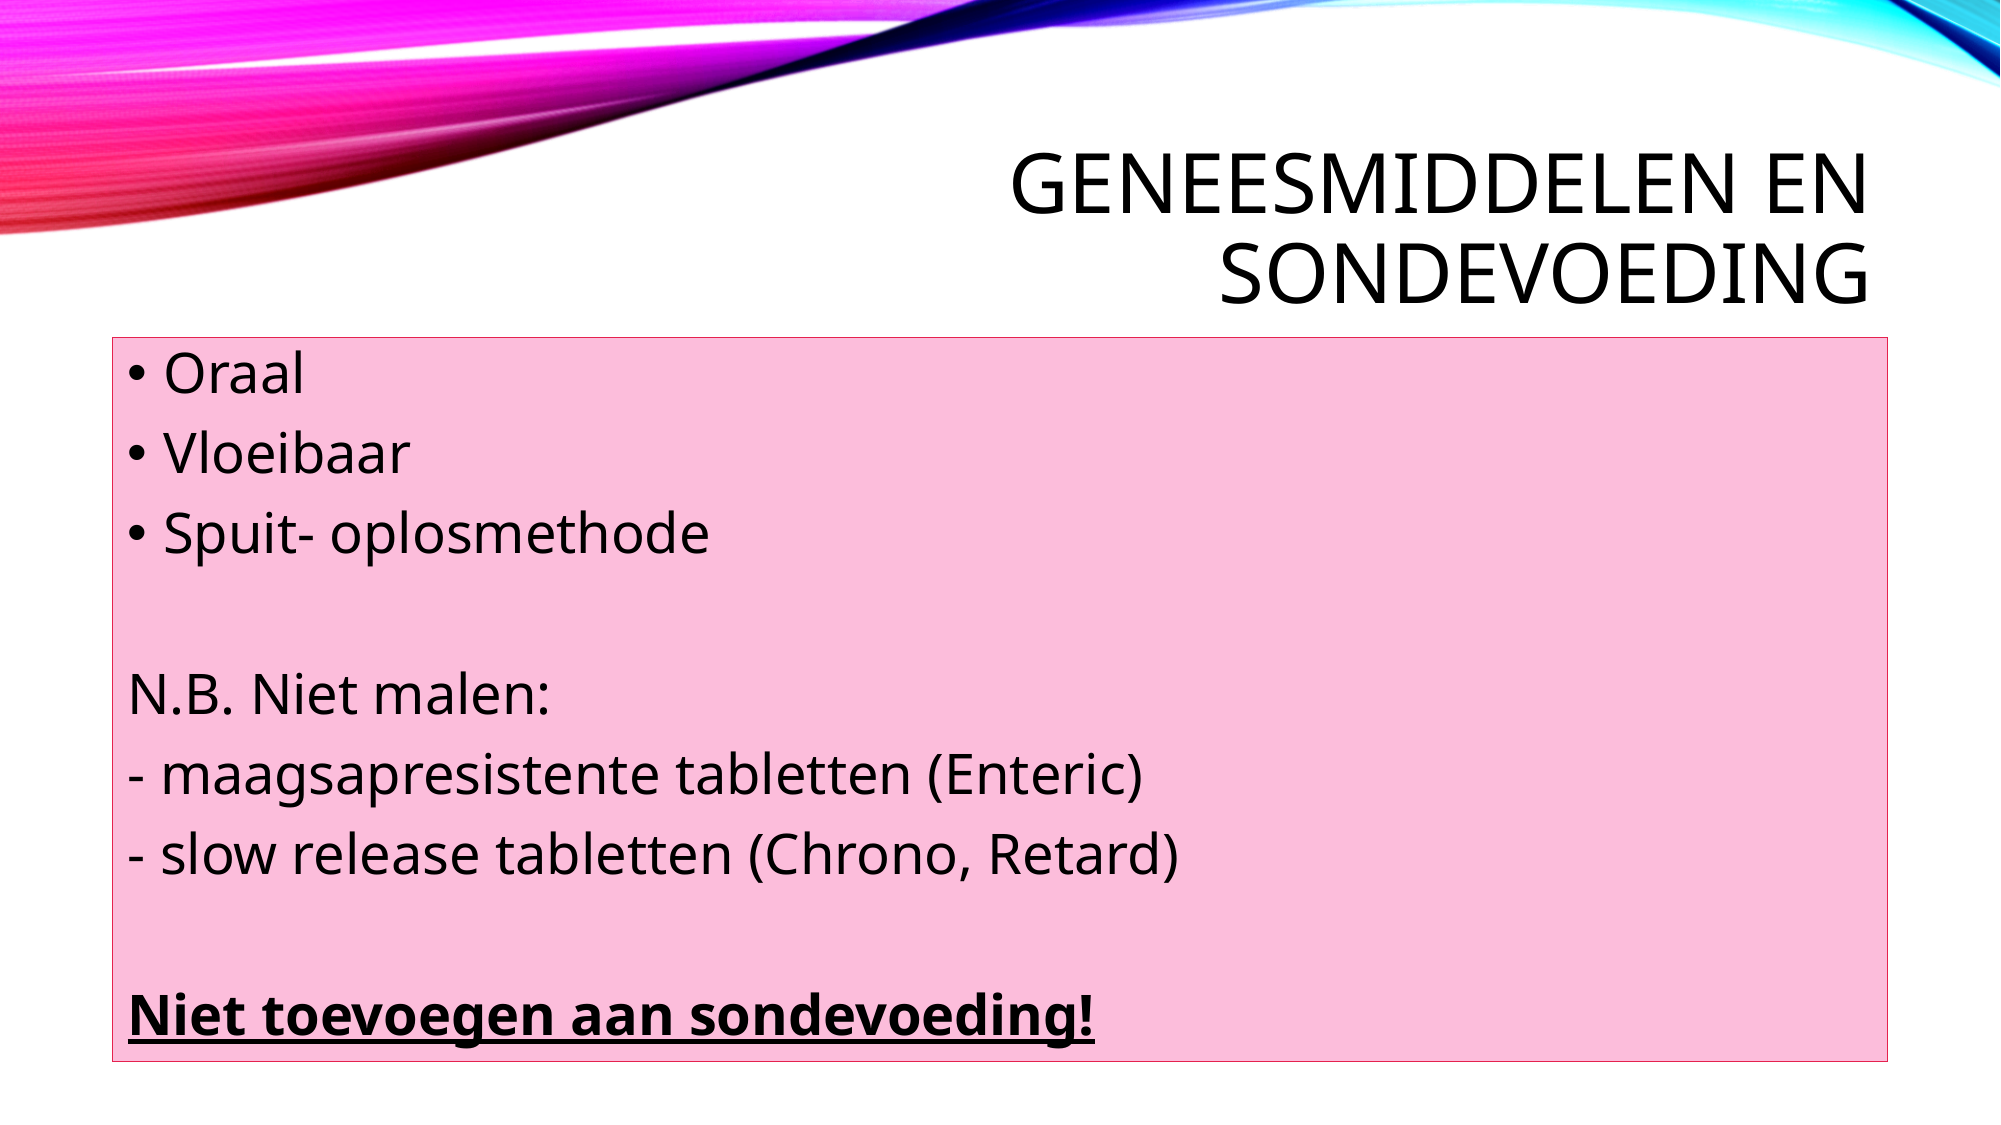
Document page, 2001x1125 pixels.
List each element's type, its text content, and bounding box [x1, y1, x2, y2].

picture [1890, 0, 2000, 75]
picture [1910, 0, 2000, 45]
title Geneesmiddelen en sondevoeding [474, 125, 1888, 338]
picture [0, 0, 2000, 237]
list Oraal Vloeibaar Spuit- oplosmethode N.B. Niet malen: - maagsapresistente tabletten (Enteric) - slow release tabletten (Chrono, Retard) Niet toevoegen aan sondevoeding! [112, 337, 1888, 1062]
